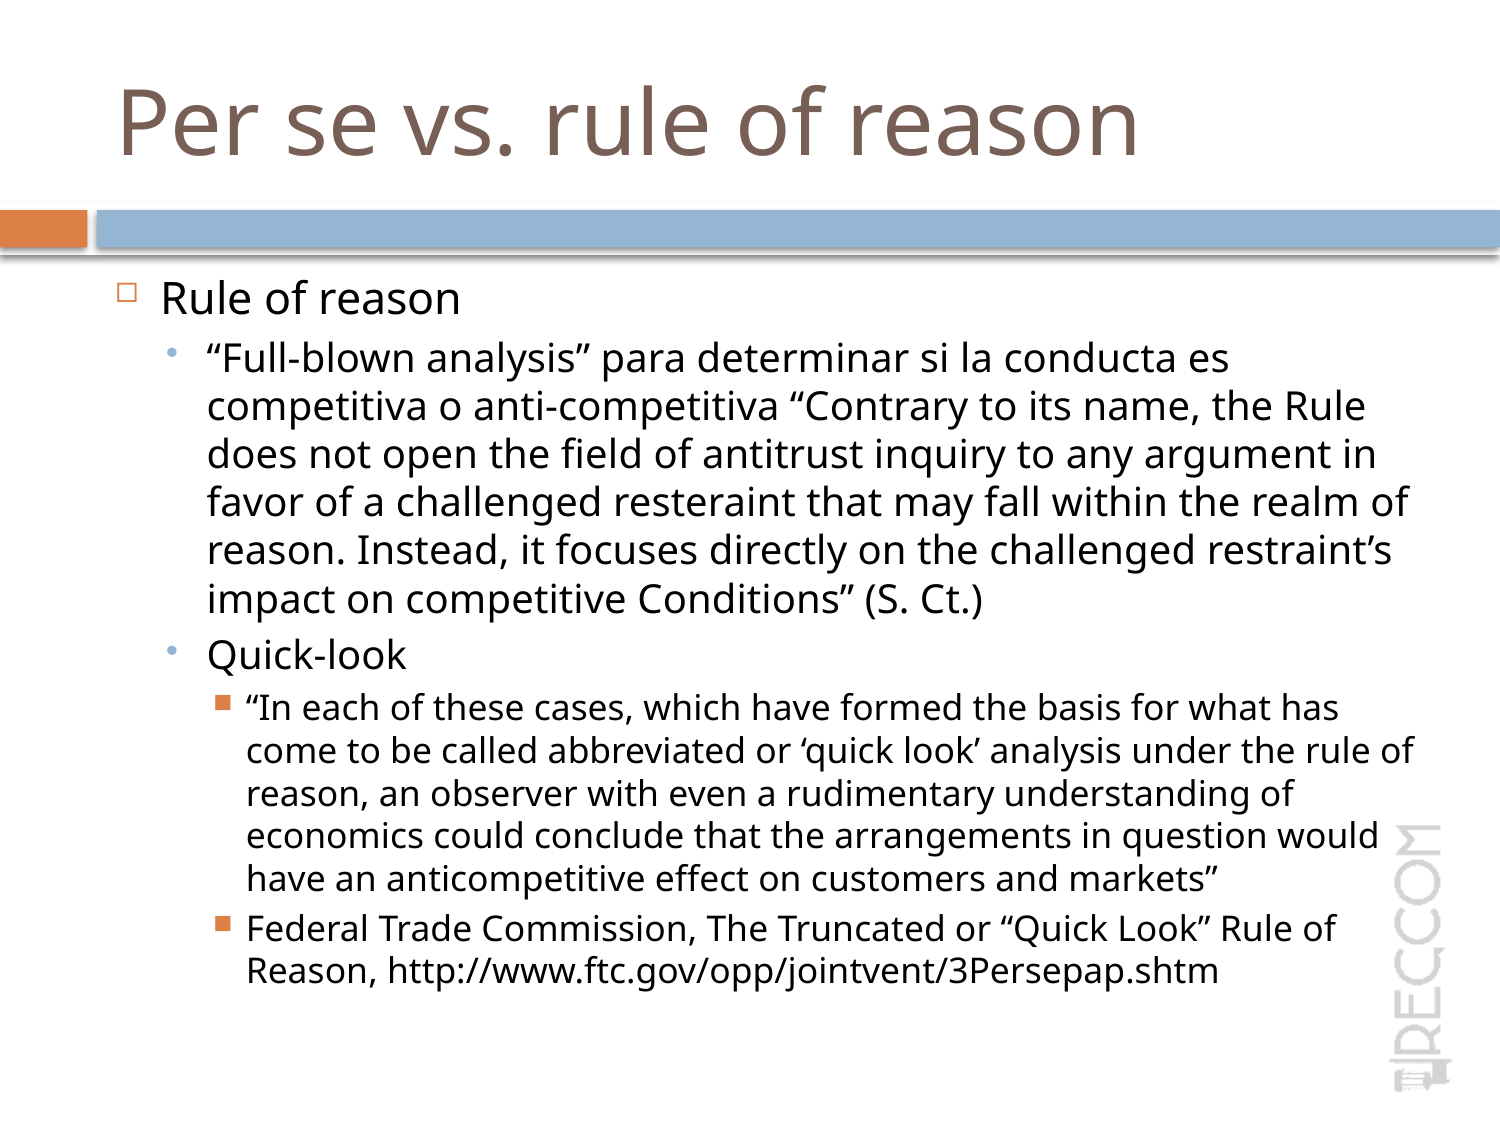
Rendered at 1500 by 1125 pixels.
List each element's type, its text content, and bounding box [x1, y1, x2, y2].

title Per se vs. rule of reason [100, 37, 1438, 200]
list Rule of reason “Full-blown analysis” para determinar si la conducta es competitiva o anti-competitiva “Contrary to its name, the Rule does not open the field of antitrust inquiry to any argument in favor of a challenged resteraint that may fall within the realm of reason. Instead, it focuses directly on the challenged restraint’s impact on competitive Conditions” (S. Ct.) Quick-look “In each of these cases, which have formed the basis for what has come to be called abbreviated or ‘quick look’ analysis under the rule of reason, an observer with even a rudimentary understanding of economics could conclude that the arrangements in question would have an anticompetitive effect on customers and markets” Federal Trade Commission, The Truncated or “Quick Look” Rule of Reason, http://www.ftc.gov/opp/jointvent/3Persepap.shtm [100, 262, 1438, 1000]
